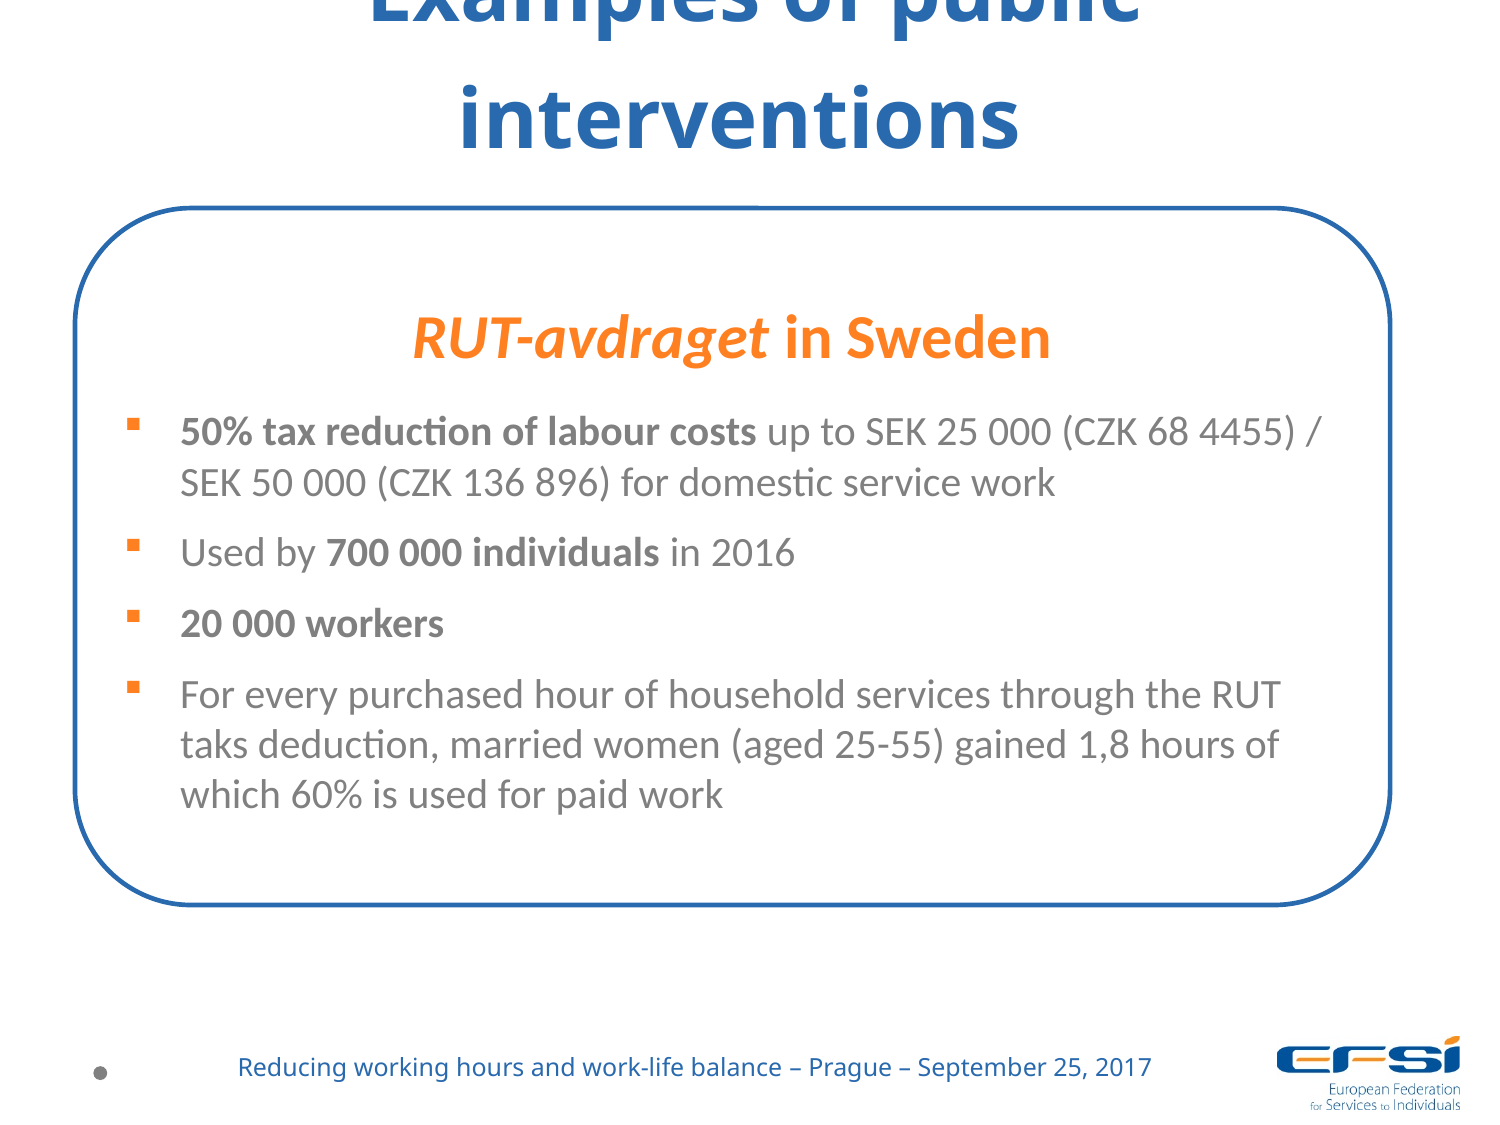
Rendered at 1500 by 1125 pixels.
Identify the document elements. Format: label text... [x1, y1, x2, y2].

text_box Reducing working hours and work-life balance – Prague – September 25, 2017 [64, 1036, 1275, 1097]
text_box RUT-avdraget in Sweden 50% tax reduction of labour costs up to SEK 25 000 (CZK 68 4455) / SEK 50 000 (CZK 136 896) for domestic service work Used by 700 000 individuals in 2016 20 000 workers For every purchased hour of household services through the RUT taks deduction, married women (aged 25-55) gained 1,8 hours of which 60% is used for paid work [72, 205, 1393, 908]
title Examples of public interventions [64, 0, 1415, 173]
picture [1277, 1036, 1460, 1111]
